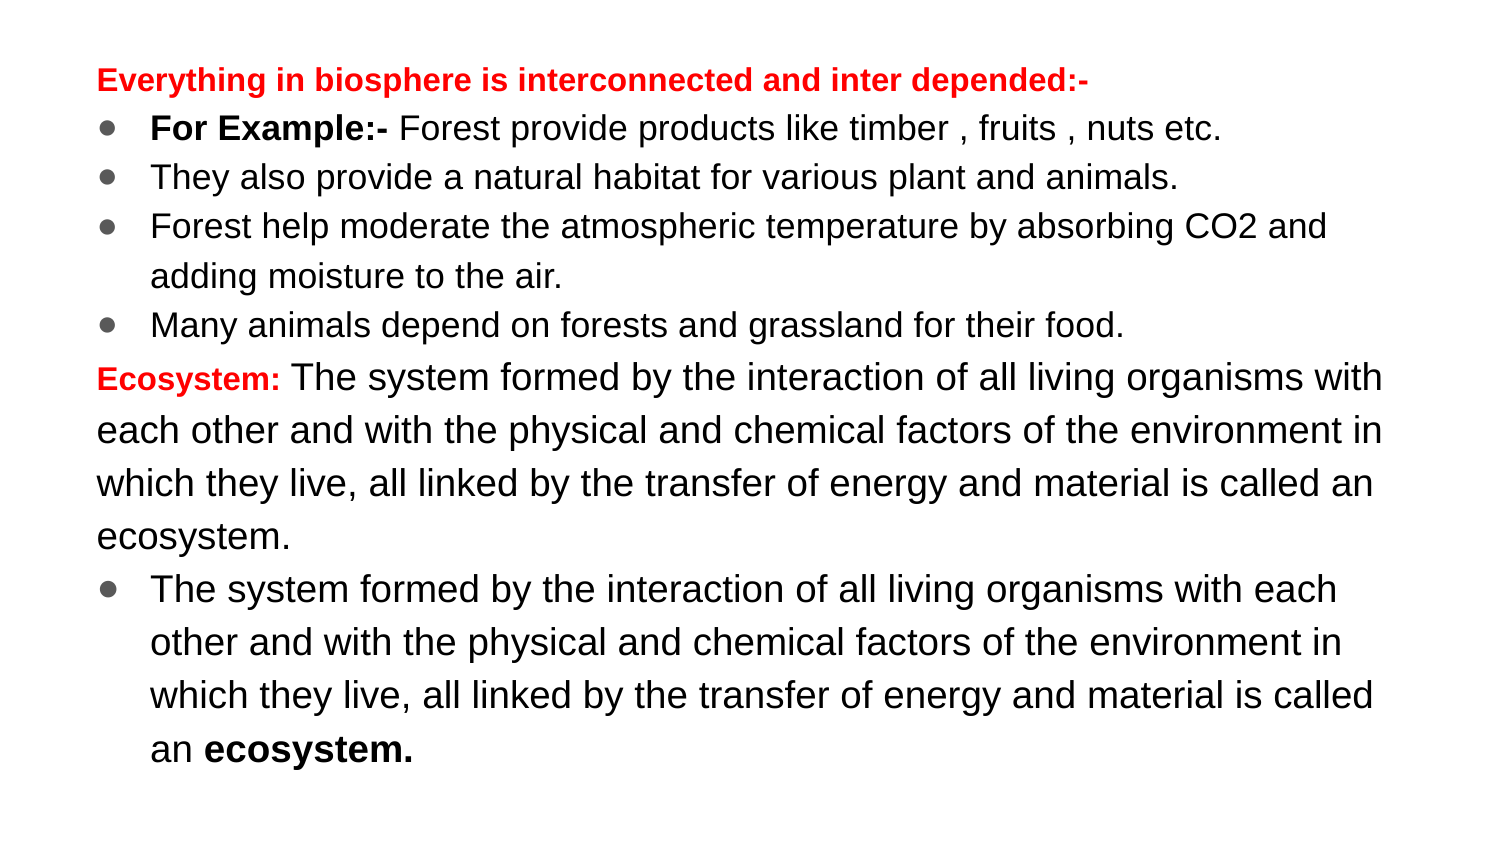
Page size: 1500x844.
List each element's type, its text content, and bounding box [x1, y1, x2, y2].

list Everything in biosphere is interconnected and inter depended:- For Example:- Forest provide products like timber , fruits , nuts etc. They also provide a natural habitat for various plant and animals. Forest help moderate the atmospheric temperature by absorbing CO2 and adding moisture to the air. Many animals depend on forests and grassland for their food. Ecosystem: The system formed by the interaction of all living organisms with each other and with the physical and chemical factors of the environment in which they live, all linked by the transfer of energy and material is called an ecosystem. The system formed by the interaction of all living organisms with each other and with the physical and chemical factors of the environment in which they live, all linked by the transfer of energy and material is called an ecosystem. [63, 37, 1417, 788]
